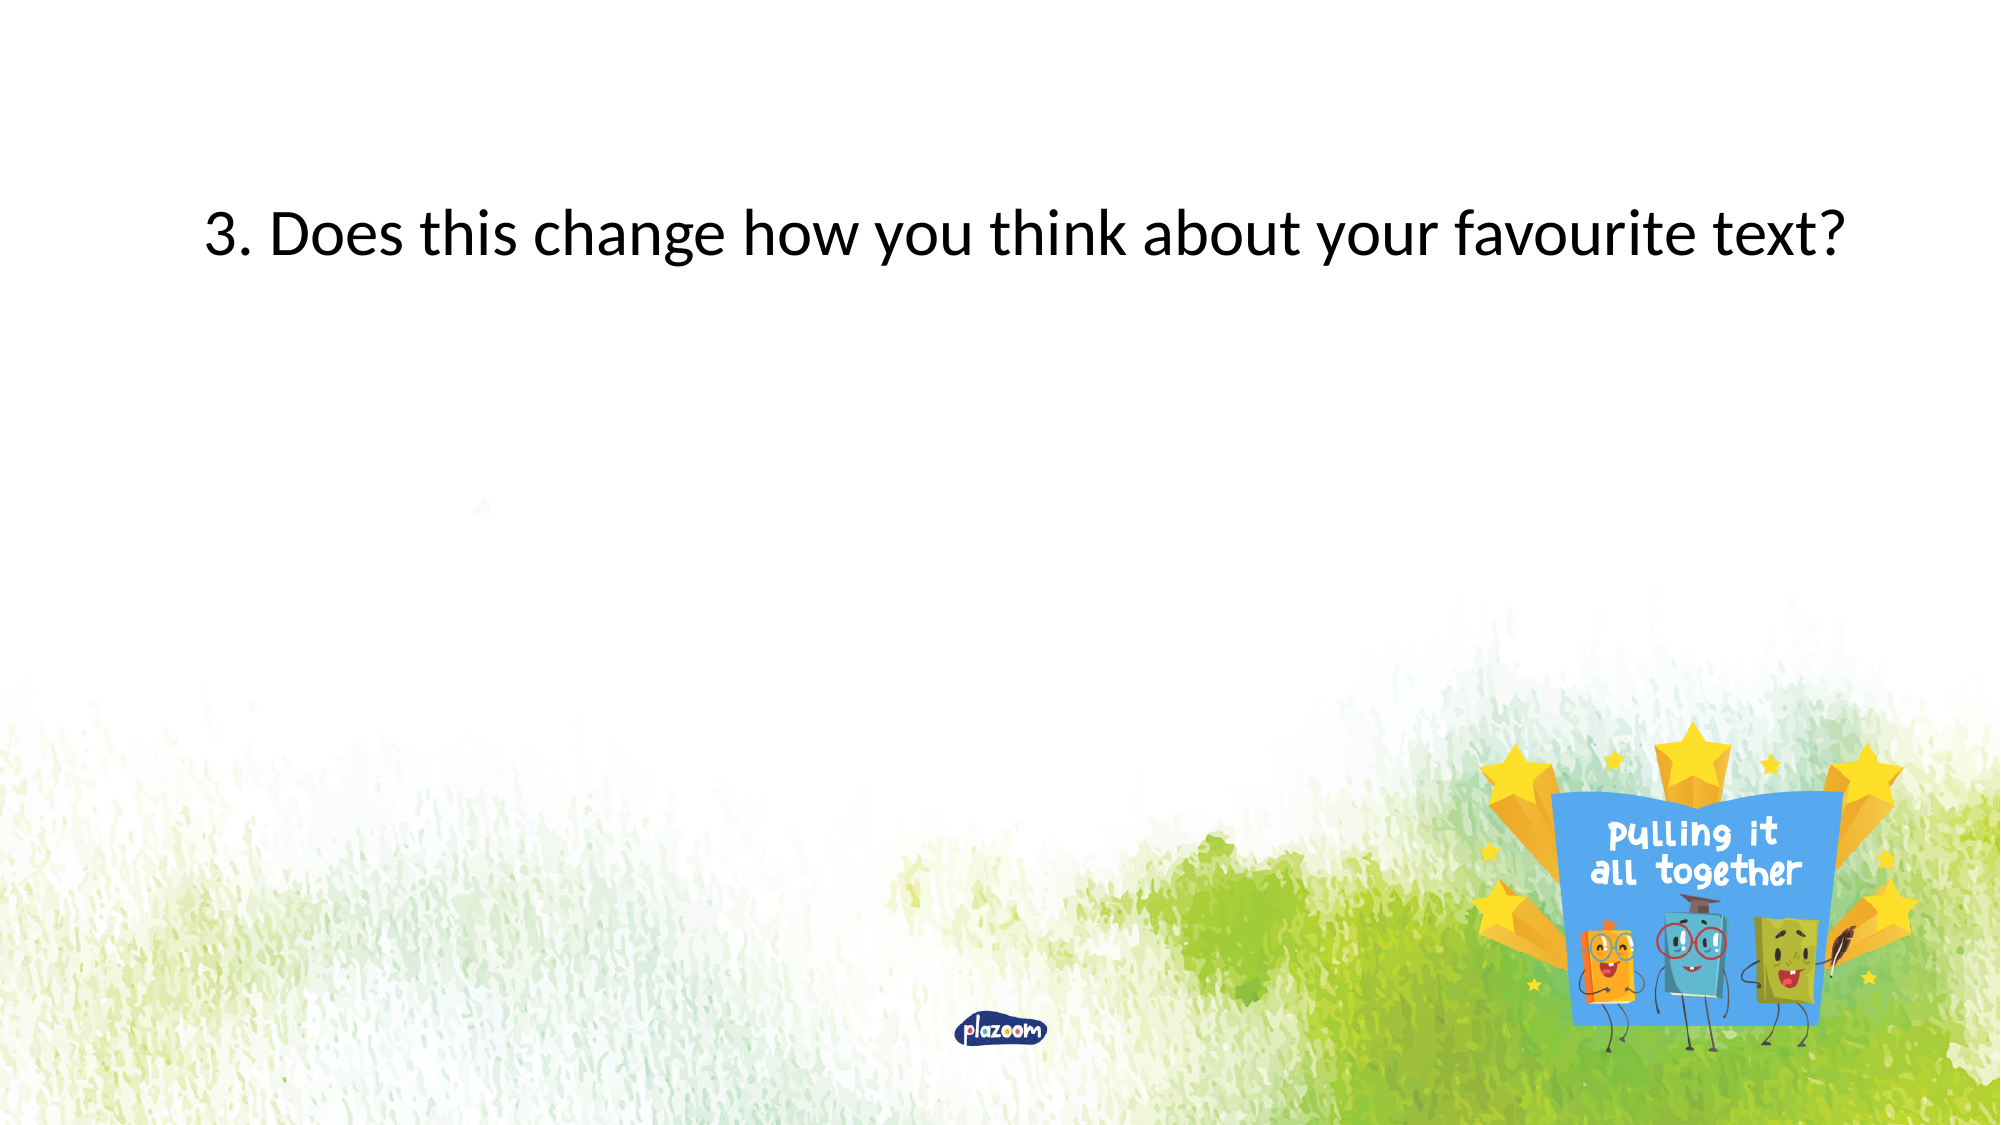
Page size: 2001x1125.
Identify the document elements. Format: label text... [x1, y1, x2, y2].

text_box 3. Does this change how you think about your favourite text? [189, 181, 1883, 277]
picture [0, 0, 2000, 1125]
